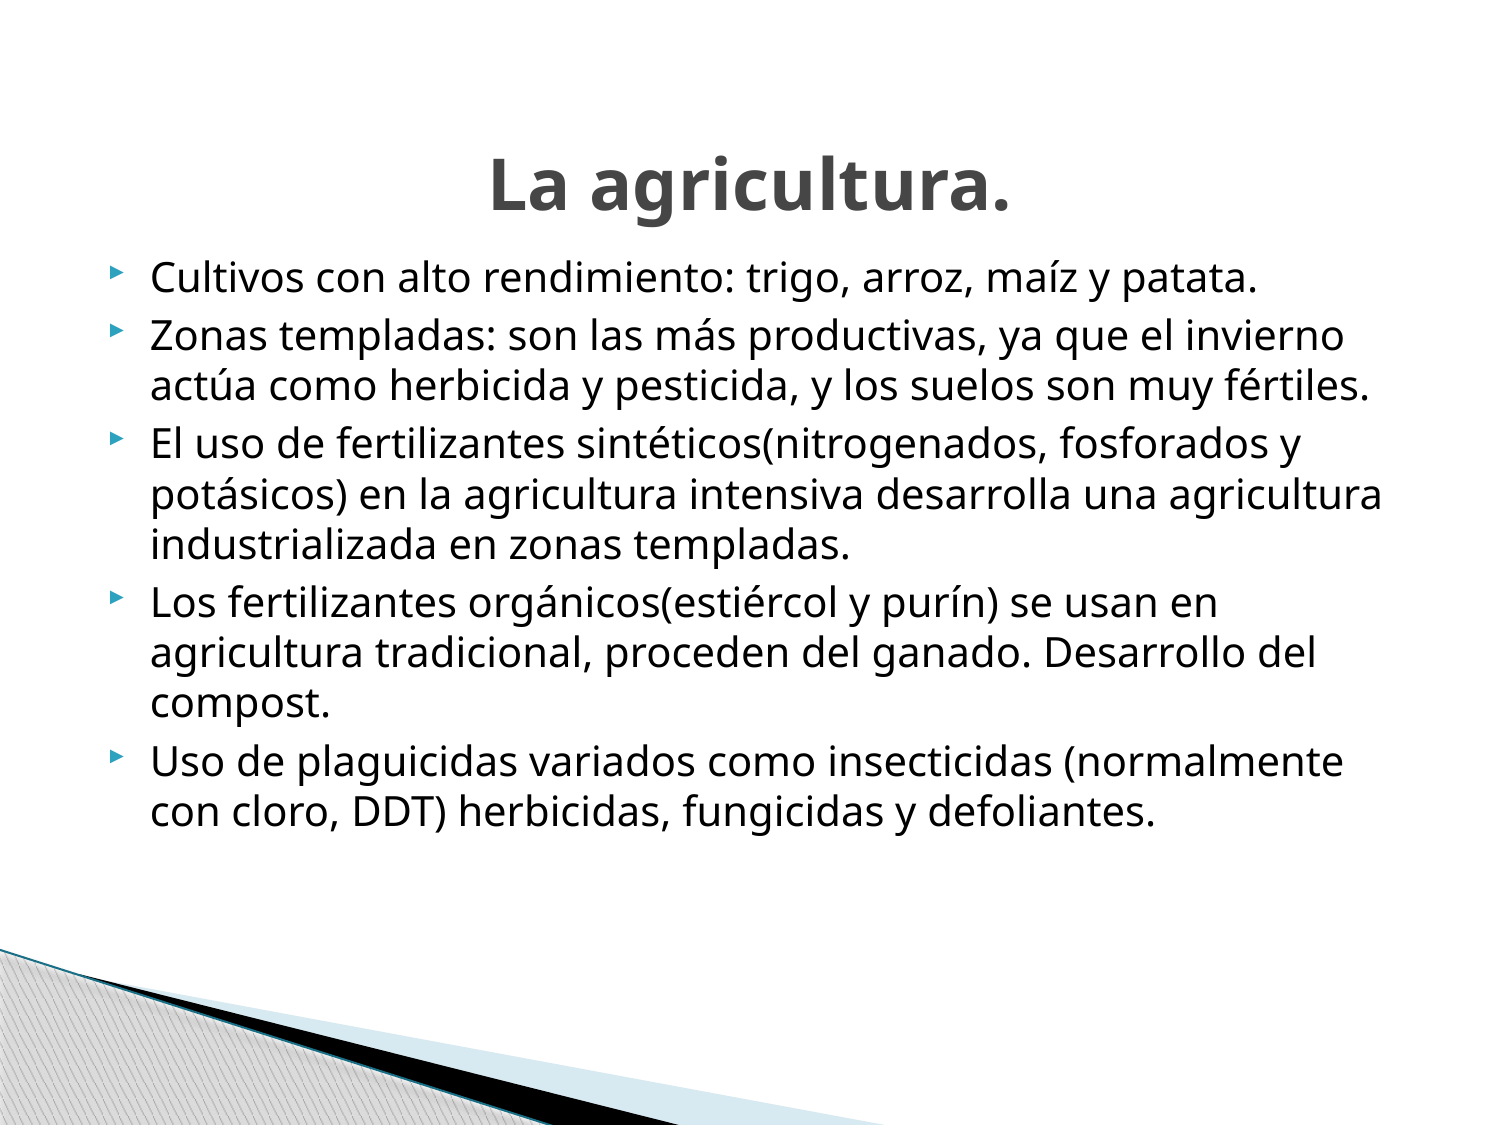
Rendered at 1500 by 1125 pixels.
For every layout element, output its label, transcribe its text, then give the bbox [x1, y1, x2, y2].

list Cultivos con alto rendimiento: trigo, arroz, maíz y patata. Zonas templadas: son las más productivas, ya que el invierno actúa como herbicida y pesticida, y los suelos son muy fértiles. El uso de fertilizantes sintéticos(nitrogenados, fosforados y potásicos) en la agricultura intensiva desarrolla una agricultura industrializada en zonas templadas. Los fertilizantes orgánicos(estiércol y purín) se usan en agricultura tradicional, proceden del ganado. Desarrollo del compost. Uso de plaguicidas variados como insecticidas (normalmente con cloro, DDT) herbicidas, fungicidas y defoliantes. [75, 243, 1425, 986]
title La agricultura. [75, 45, 1425, 233]
